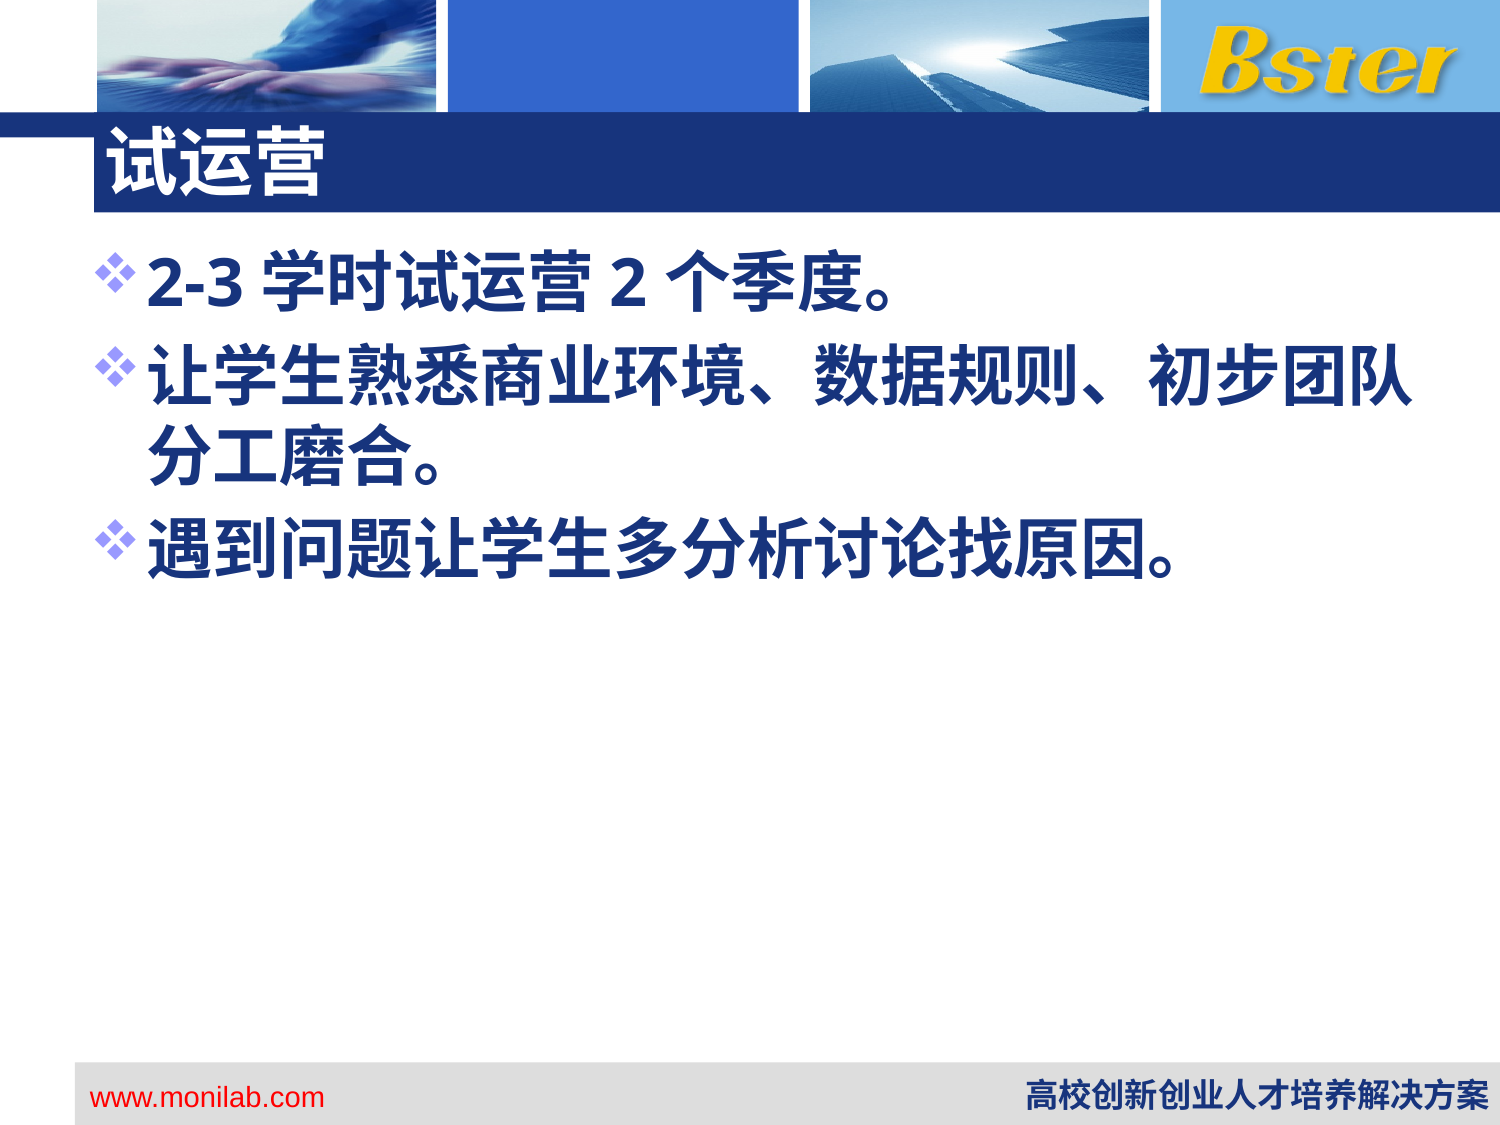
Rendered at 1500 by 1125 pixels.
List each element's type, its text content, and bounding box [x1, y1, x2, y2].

picture [97, 0, 437, 112]
picture [1199, 26, 1458, 94]
title 试运营 [88, 113, 1369, 206]
picture [810, 0, 1150, 112]
list 2-3学时试运营2个季度。 让学生熟悉商业环境、数据规则、初步团队分工磨合。 遇到问题让学生多分析讨论找原因。 [74, 232, 1454, 1034]
